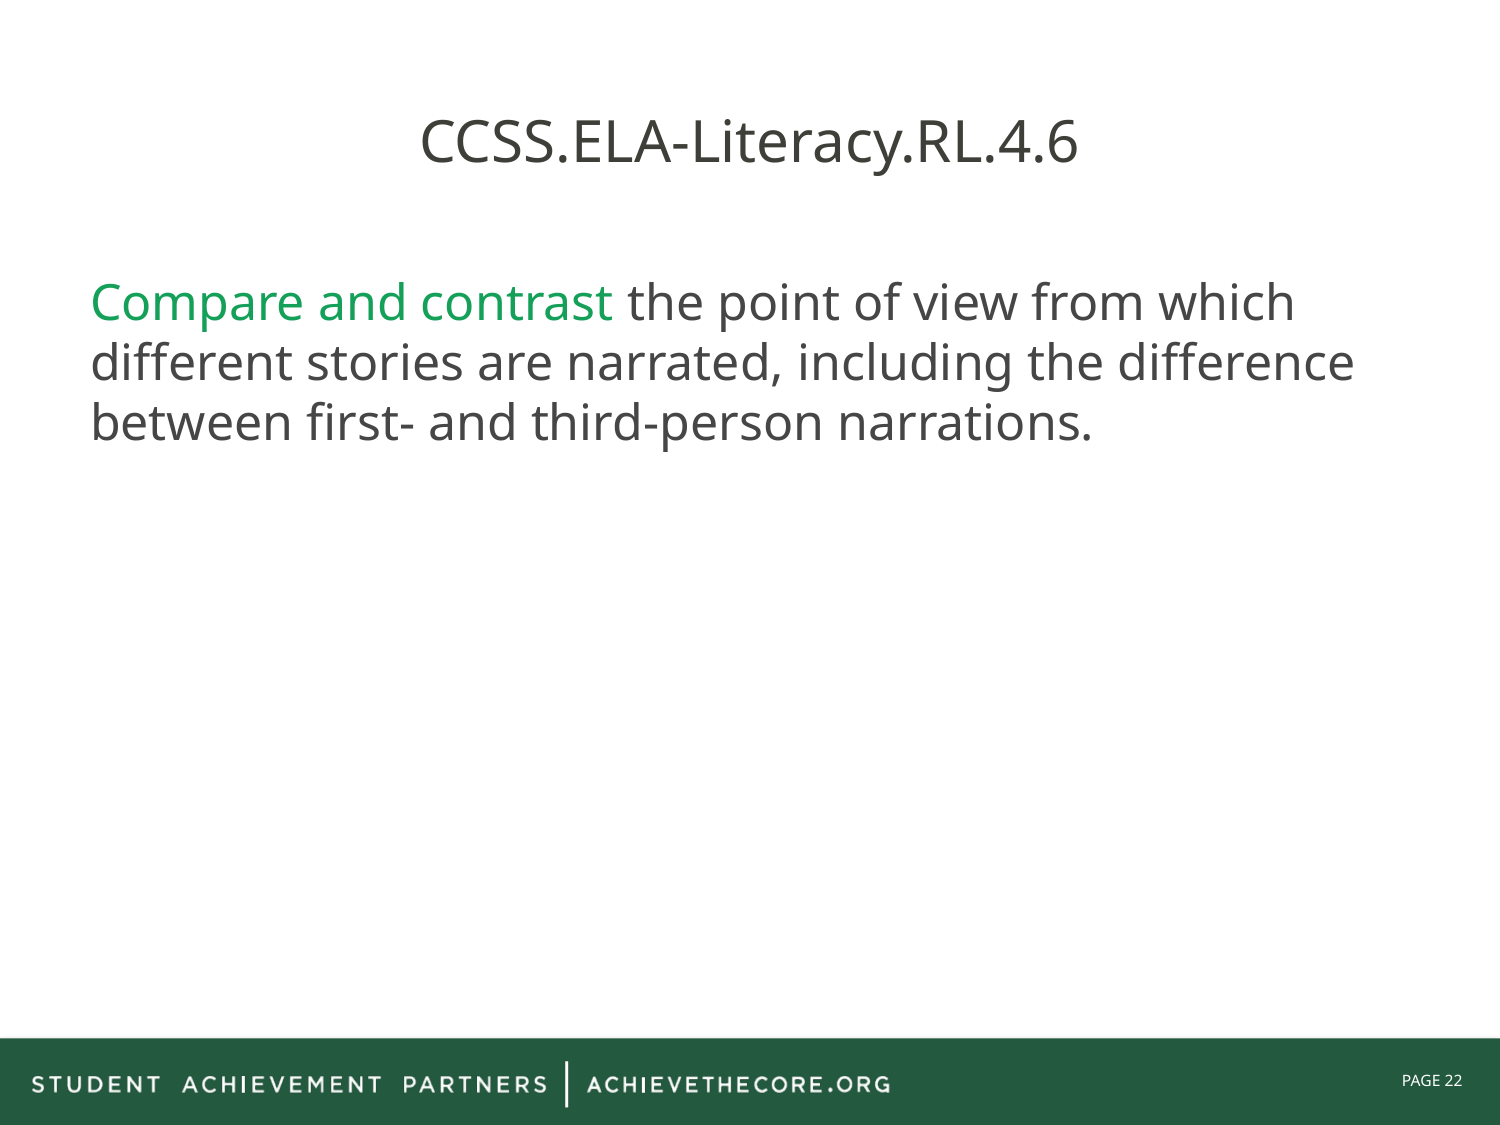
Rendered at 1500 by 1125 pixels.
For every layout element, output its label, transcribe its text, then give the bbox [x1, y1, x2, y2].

title CCSS.ELA-Literacy.RL.4.6 [75, 45, 1425, 233]
list Compare and contrast the point of view from which different stories are narrated, including the difference between first- and third-person narrations. [75, 262, 1425, 1005]
